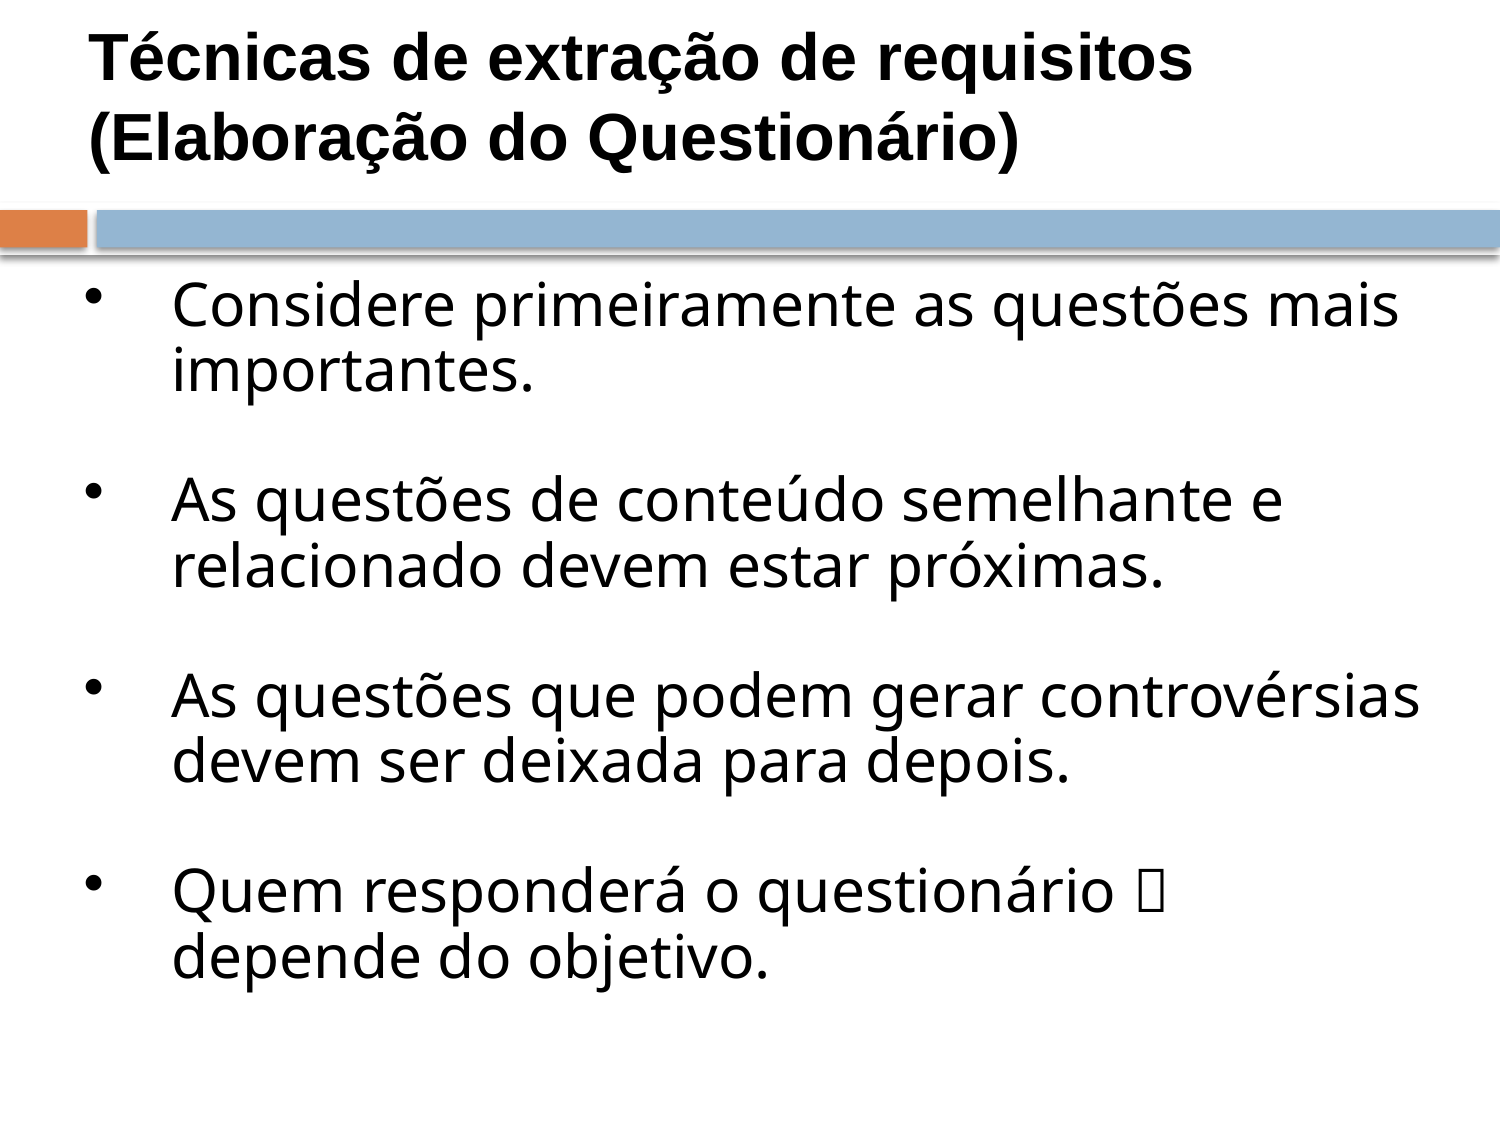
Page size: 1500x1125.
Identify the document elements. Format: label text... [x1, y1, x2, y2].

text_box Técnicas de extração de requisitos (Elaboração do Questionário) [73, 54, 1349, 182]
list Considere primeiramente as questões mais importantes. As questões de conteúdo semelhante e relacionado devem estar próximas. As questões que podem gerar controvérsias devem ser deixada para depois. Quem responderá o questionário  depende do objetivo. [69, 267, 1438, 1004]
